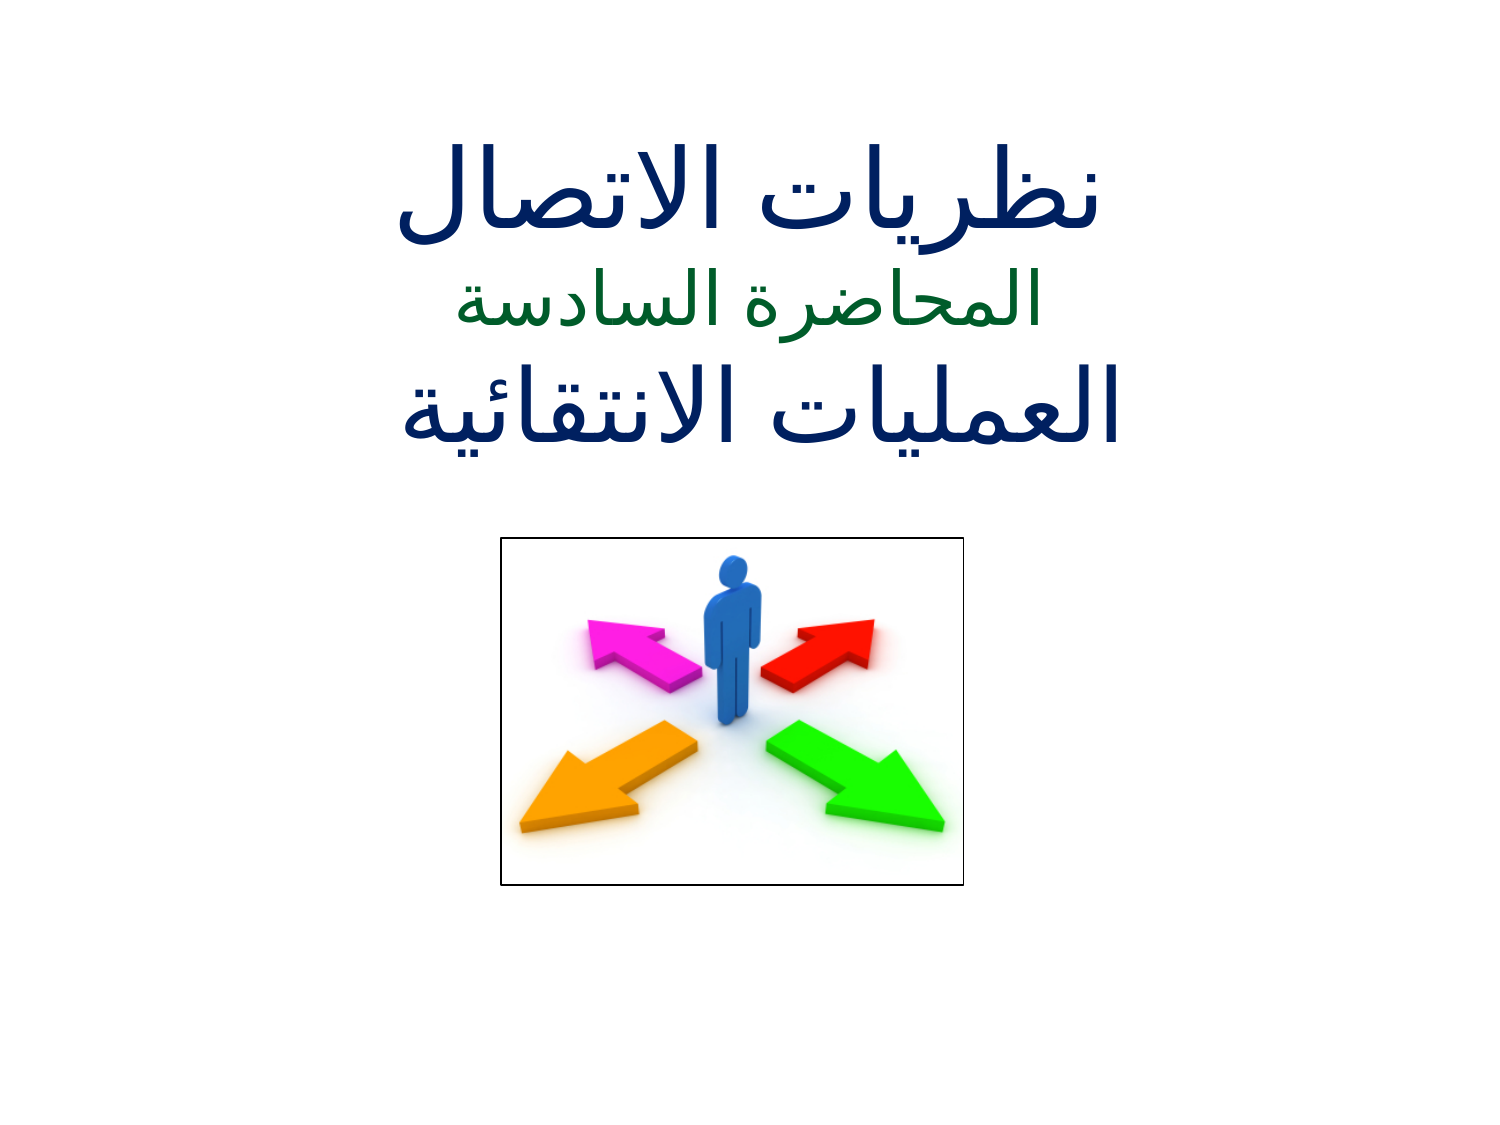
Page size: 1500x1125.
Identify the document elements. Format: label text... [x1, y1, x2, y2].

picture [501, 538, 963, 885]
title نظريات الاتصال المحاضرة السادسة العمليات الانتقائية [112, 90, 1388, 492]
